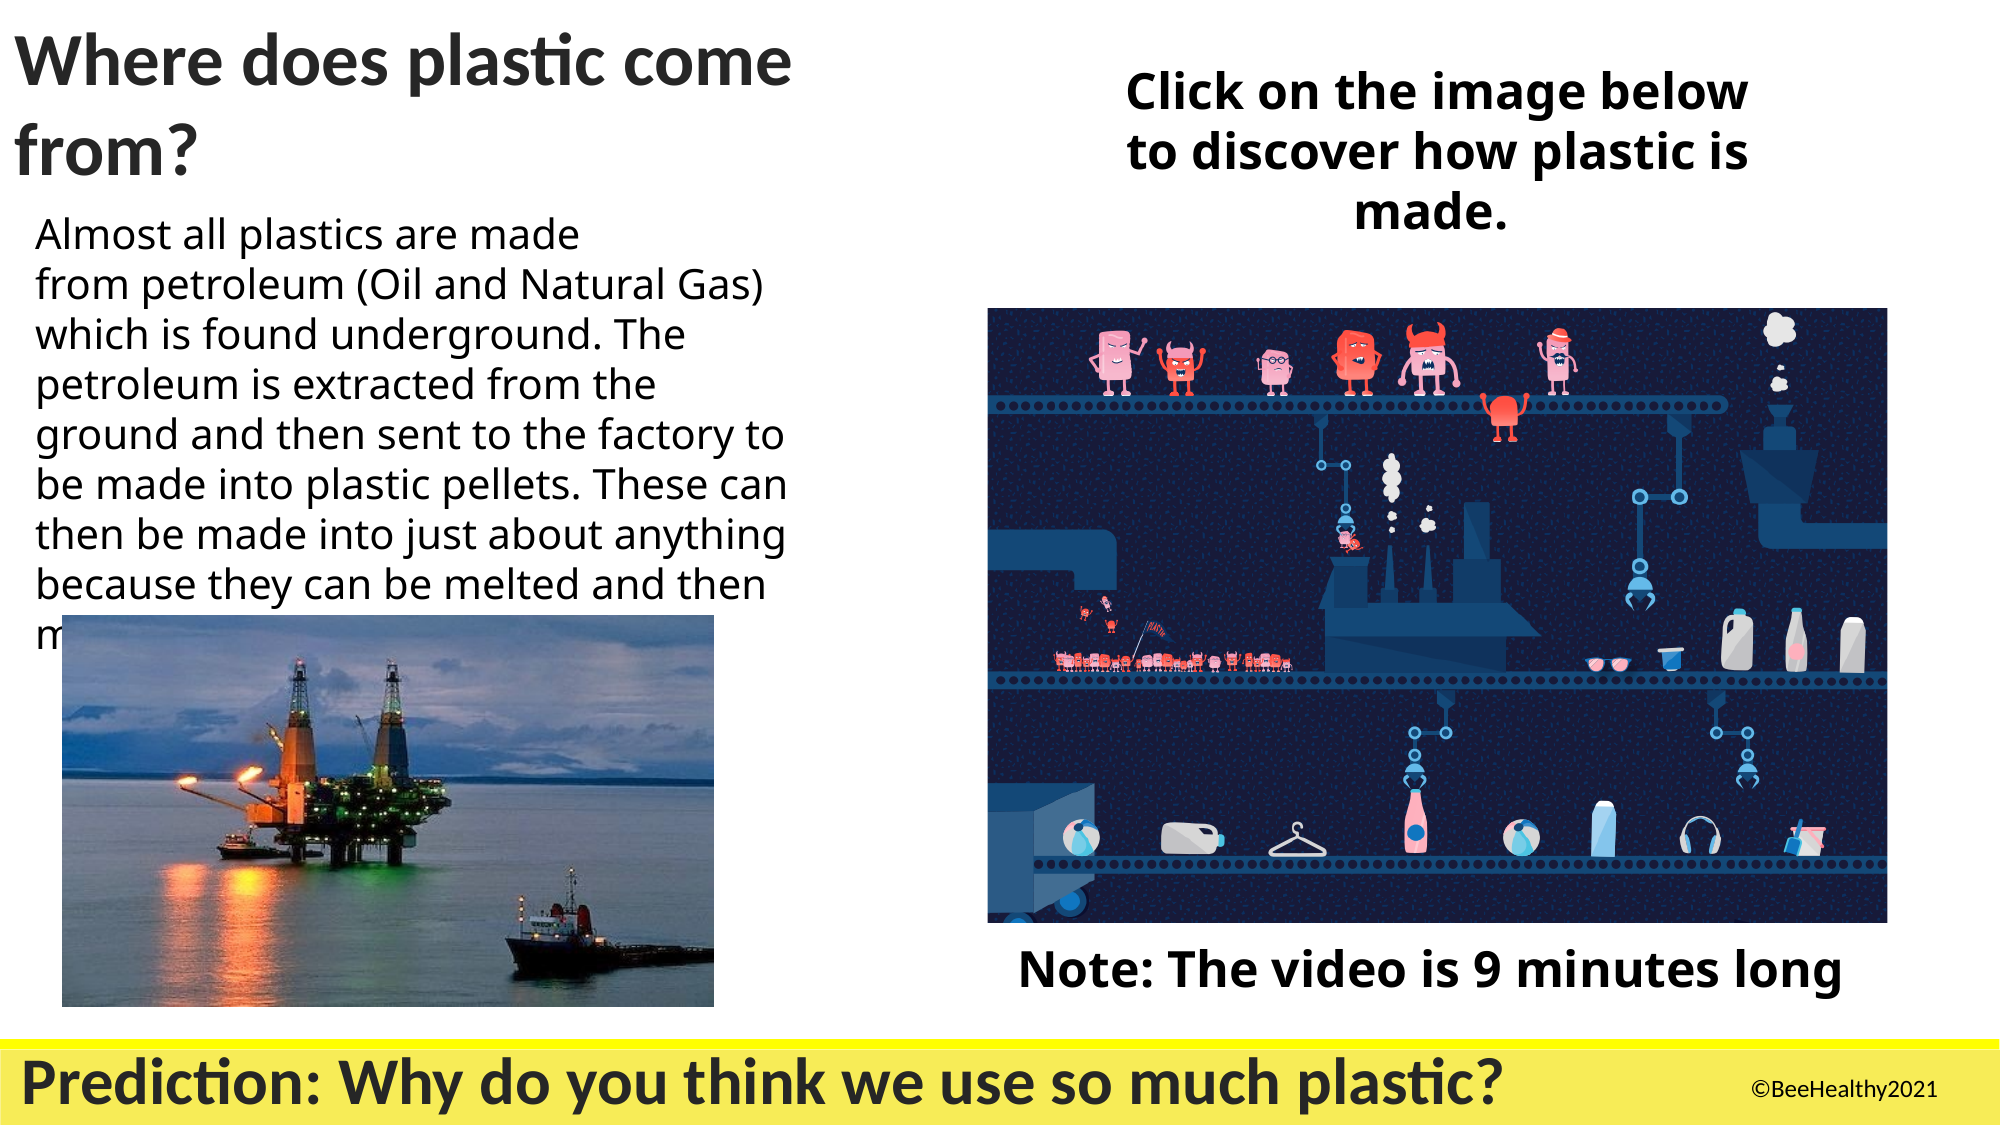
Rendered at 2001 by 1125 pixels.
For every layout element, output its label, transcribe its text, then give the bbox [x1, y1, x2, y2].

text_box Prediction: Why do you think we use so much plastic? [7, 1030, 1523, 1125]
text_box Click on the image below to discover how plastic is made. [1100, 52, 1775, 247]
picture [987, 307, 1888, 924]
text_box Almost all plastics are made from petroleum (Oil and Natural Gas) which is found underground. The petroleum is extracted from the ground and then sent to the factory to be made into plastic pellets. These can then be made into just about anything because they can be melted and then moulded into all sorts of shapes. [20, 200, 810, 666]
text_box Where does plastic come from? [0, 3, 810, 199]
text_box Note: The video is 9 minutes long [987, 930, 1888, 1006]
picture [61, 614, 715, 1007]
